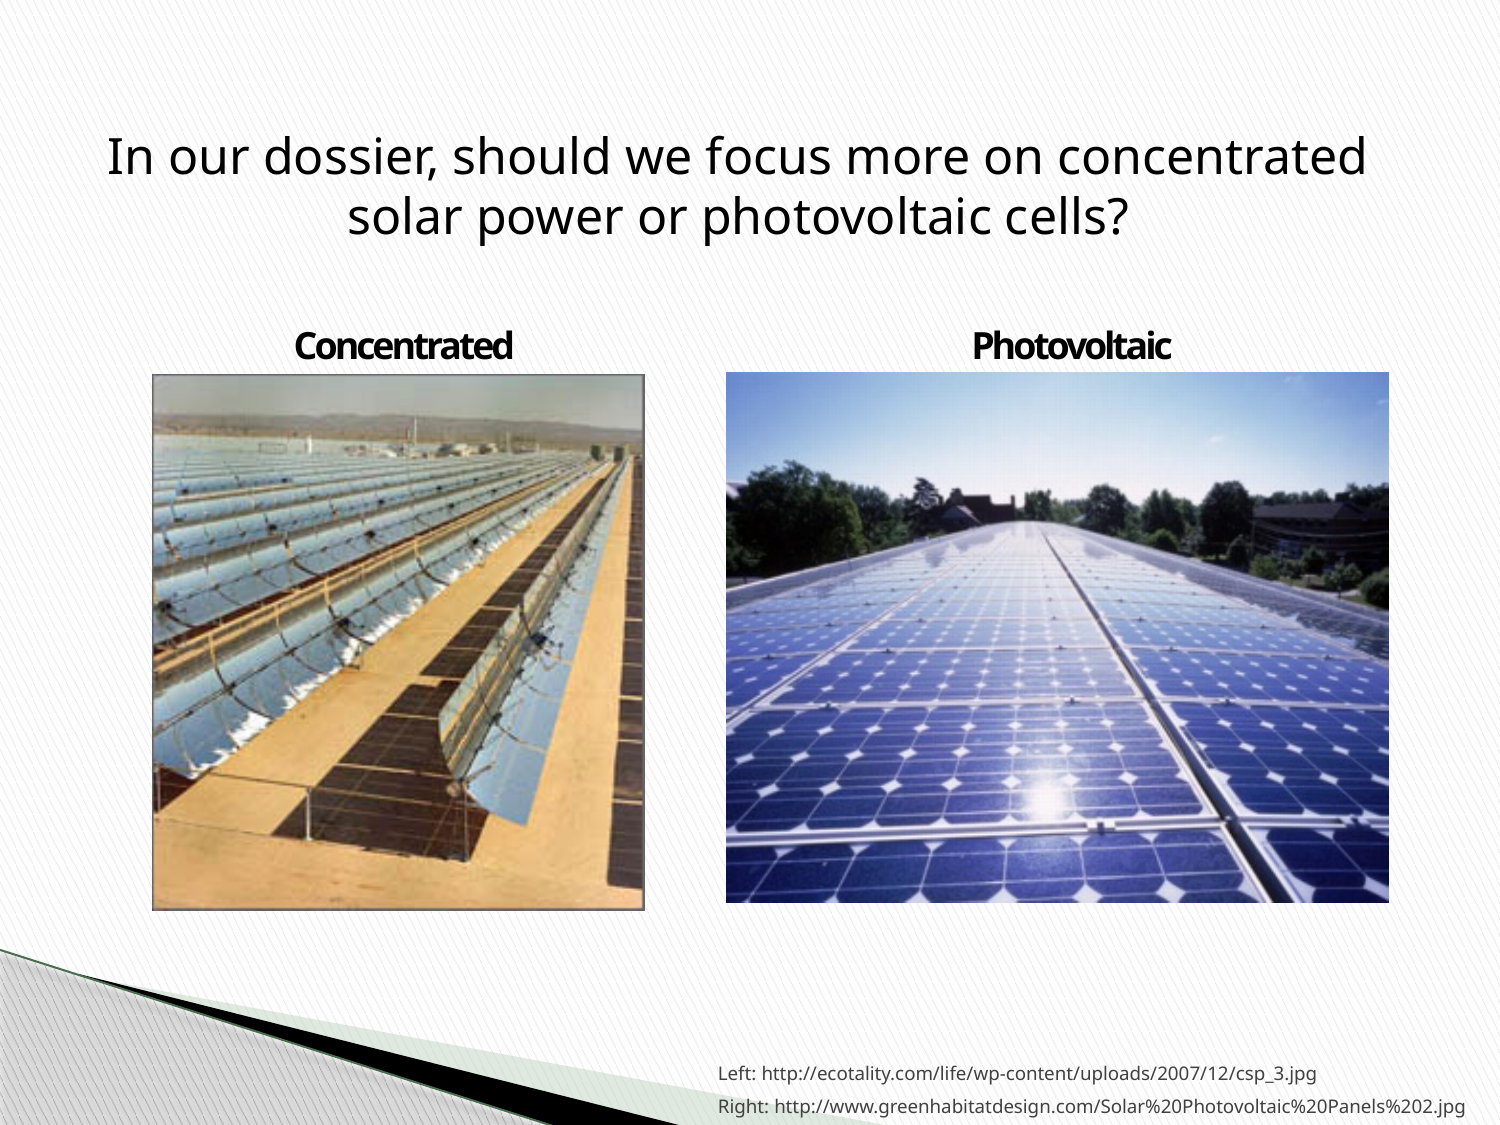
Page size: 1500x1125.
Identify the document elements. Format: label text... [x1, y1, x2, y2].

picture [152, 374, 645, 912]
text_box Photovoltaic [925, 314, 1219, 372]
text_box Left: http://ecotality.com/life/wp-content/uploads/2007/12/csp_3.jpg [703, 1054, 1453, 1092]
picture [726, 372, 1389, 903]
text_box In our dossier, should we focus more on concentrated solar power or photovoltaic cells? [58, 117, 1418, 252]
text_box Right: http://www.greenhabitatdesign.com/Solar%20Photovoltaic%20Panels%202.jpg [703, 1087, 1500, 1125]
text_box Concentrated [257, 314, 551, 374]
